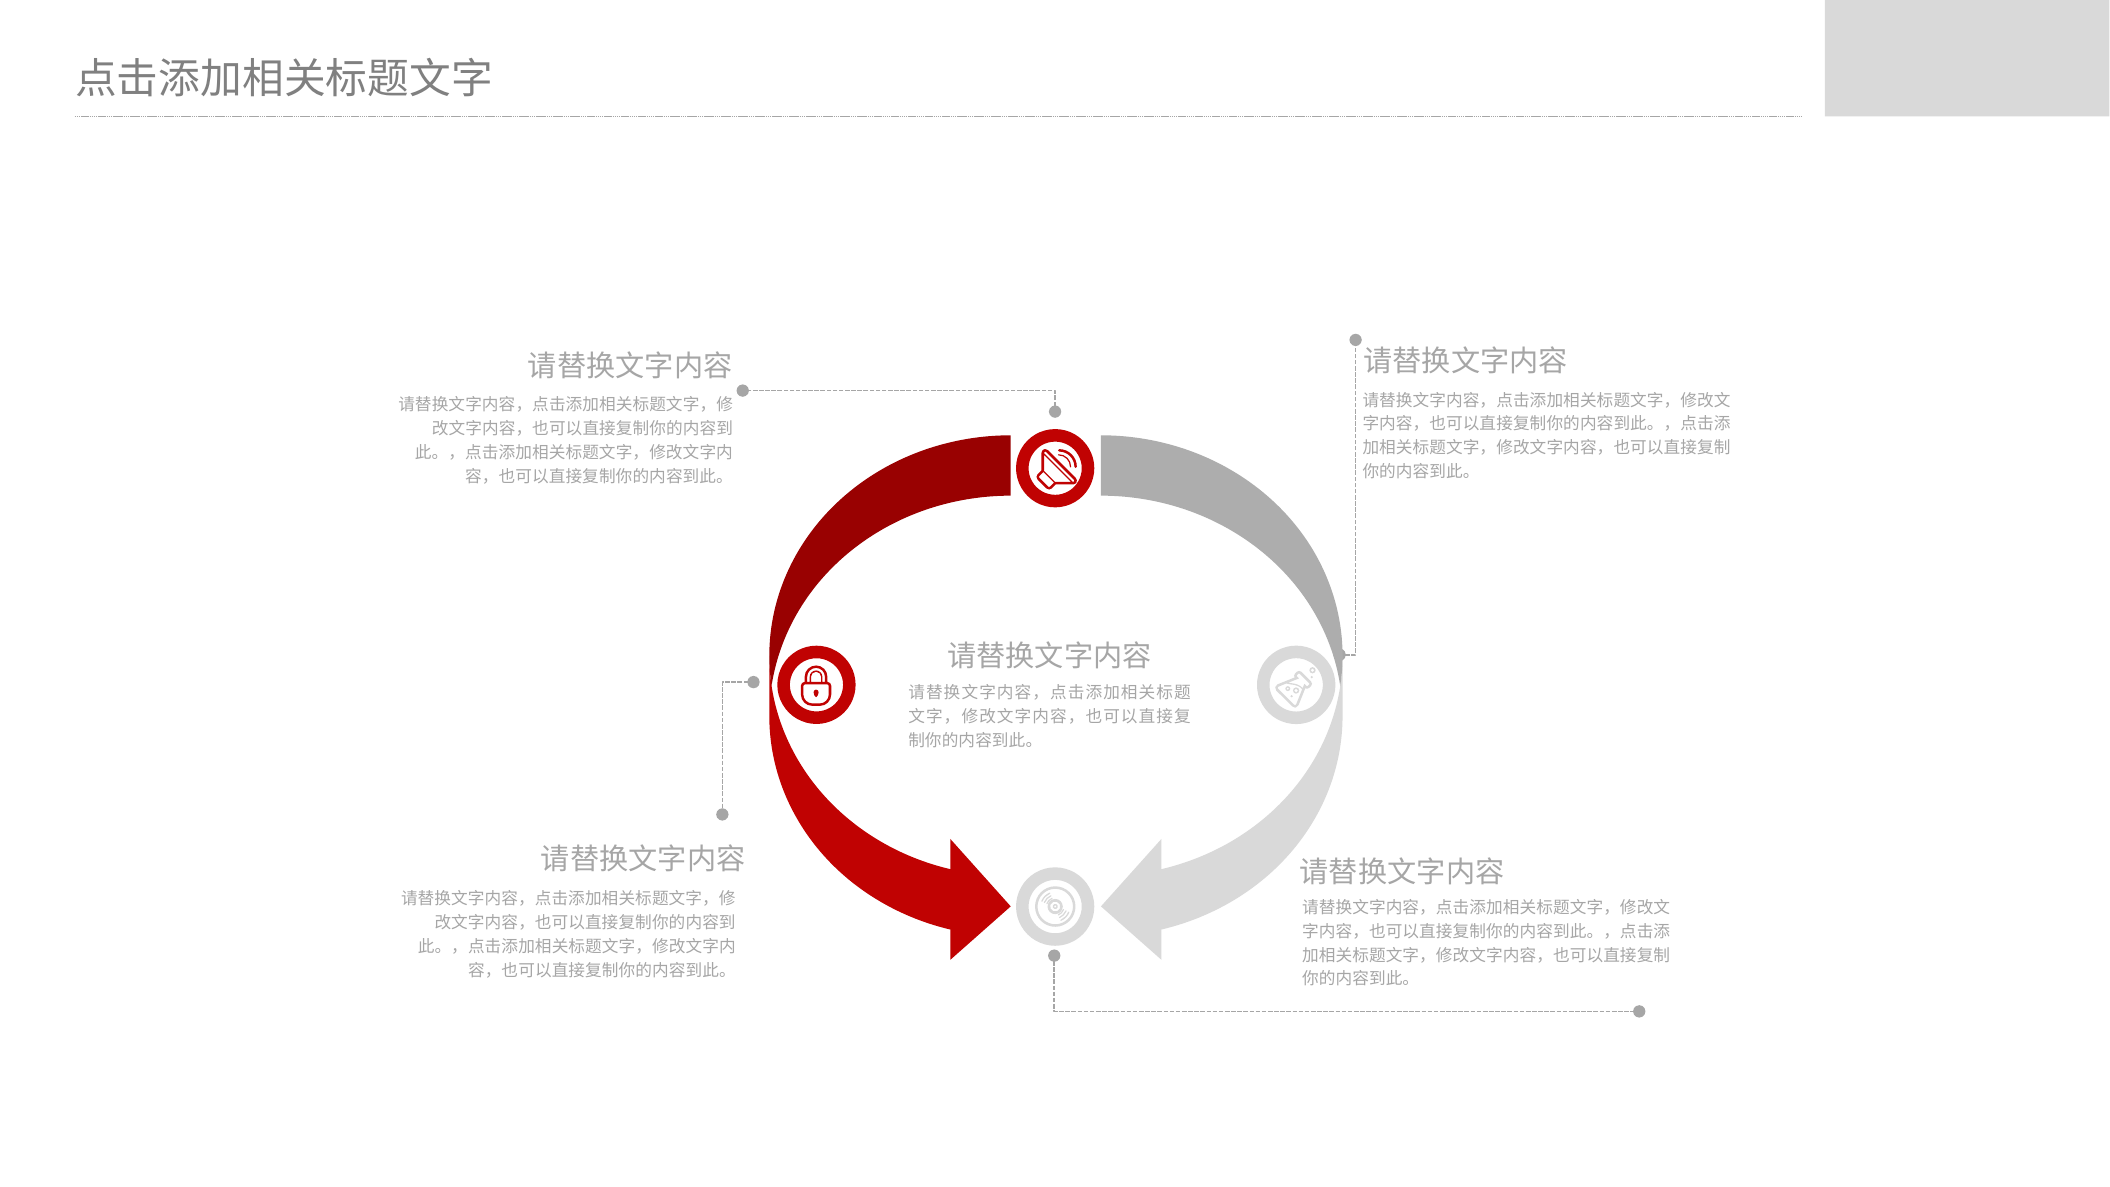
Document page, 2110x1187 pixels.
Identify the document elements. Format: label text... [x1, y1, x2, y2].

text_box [389, 339, 734, 488]
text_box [1362, 335, 1736, 483]
text_box [716, 802, 729, 821]
text_box [1048, 401, 1062, 418]
text_box [743, 675, 760, 689]
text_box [391, 833, 746, 981]
text_box 点击添加相关标题文字 [59, 44, 563, 107]
text_box [1349, 333, 1362, 348]
text_box [1627, 1005, 1646, 1018]
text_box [769, 435, 1343, 967]
text_box [1343, 649, 1350, 660]
text_box [736, 384, 753, 397]
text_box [1299, 846, 1675, 990]
